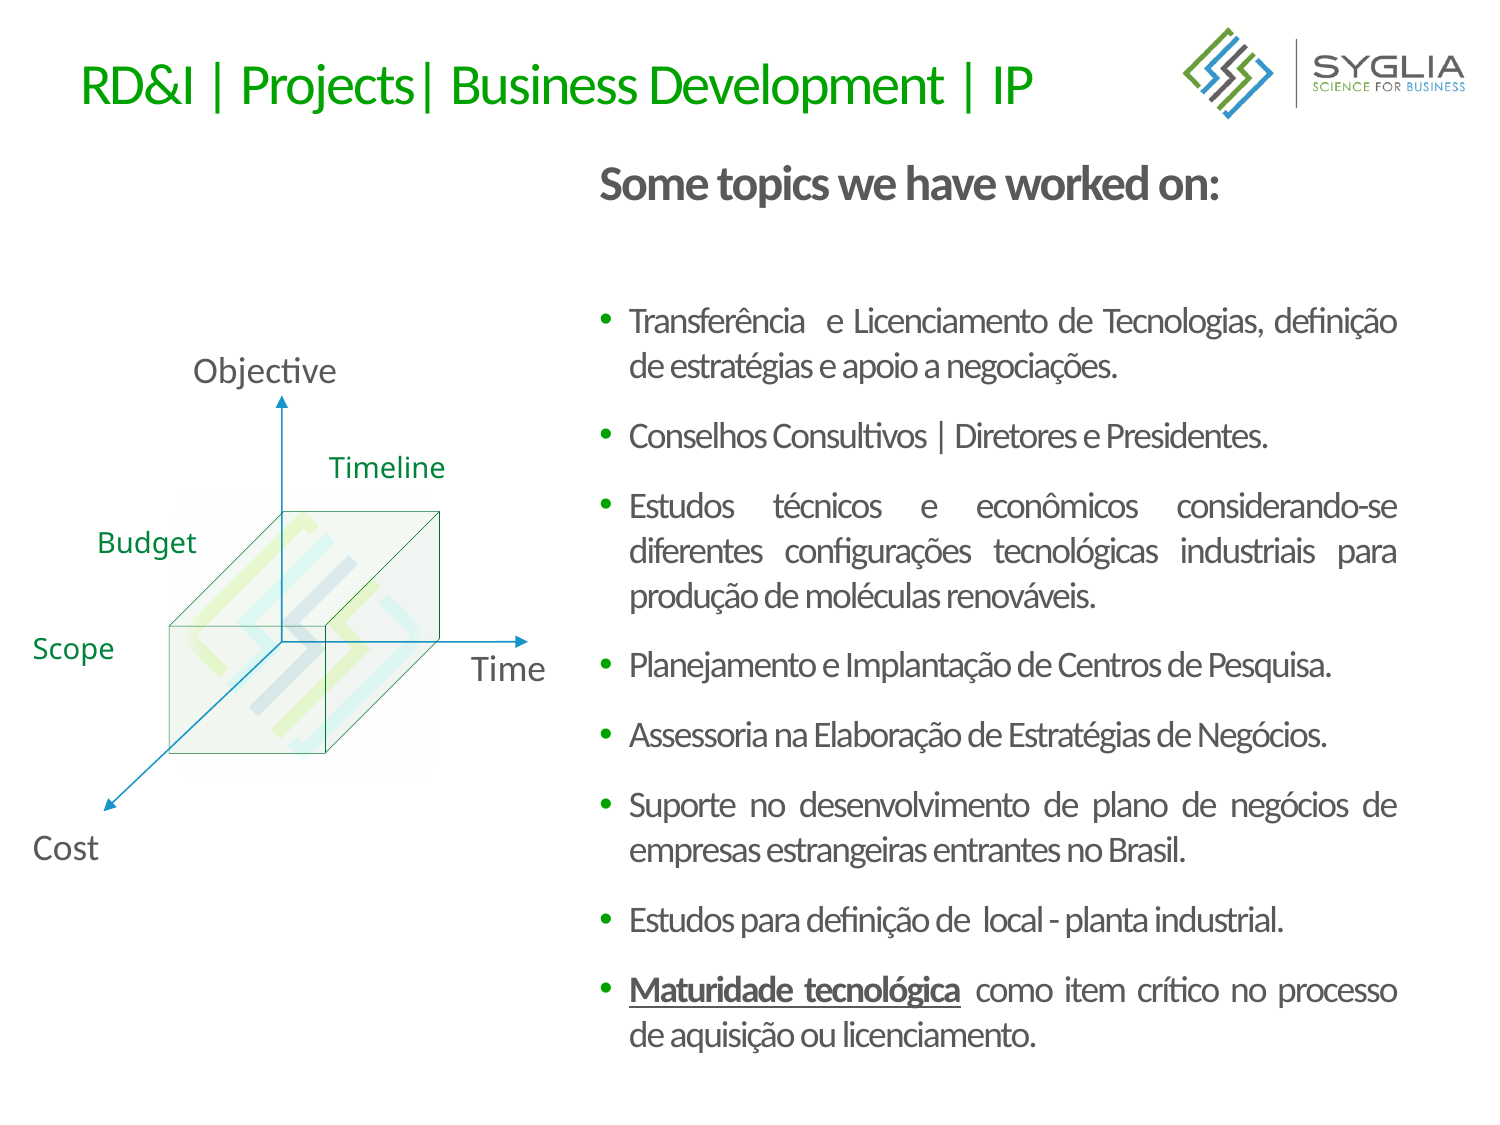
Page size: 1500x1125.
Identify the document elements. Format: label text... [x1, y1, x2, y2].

text_box Some topics we have worked on: Transferência e Licenciamento de Tecnologias, definição de estratégias e apoio a negociações. Conselhos Consultivos | Diretores e Presidentes. Estudos técnicos e econômicos considerando-se diferentes configurações tecnológicas industriais para produção de moléculas renováveis. Planejamento e Implantação de Centros de Pesquisa. Assessoria na Elaboração de Estratégias de Negócios. Suporte no desenvolvimento de plano de negócios de empresas estrangeiras entrantes no Brasil. Estudos para definição de local - planta industrial. Maturidade tecnológica como item crítico no processo de aquisição ou licenciamento. [584, 143, 1412, 1063]
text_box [17, 338, 563, 876]
title RD&I | Projects| Business Development | IP [64, 2, 1343, 160]
picture [1343, 20, 1471, 126]
